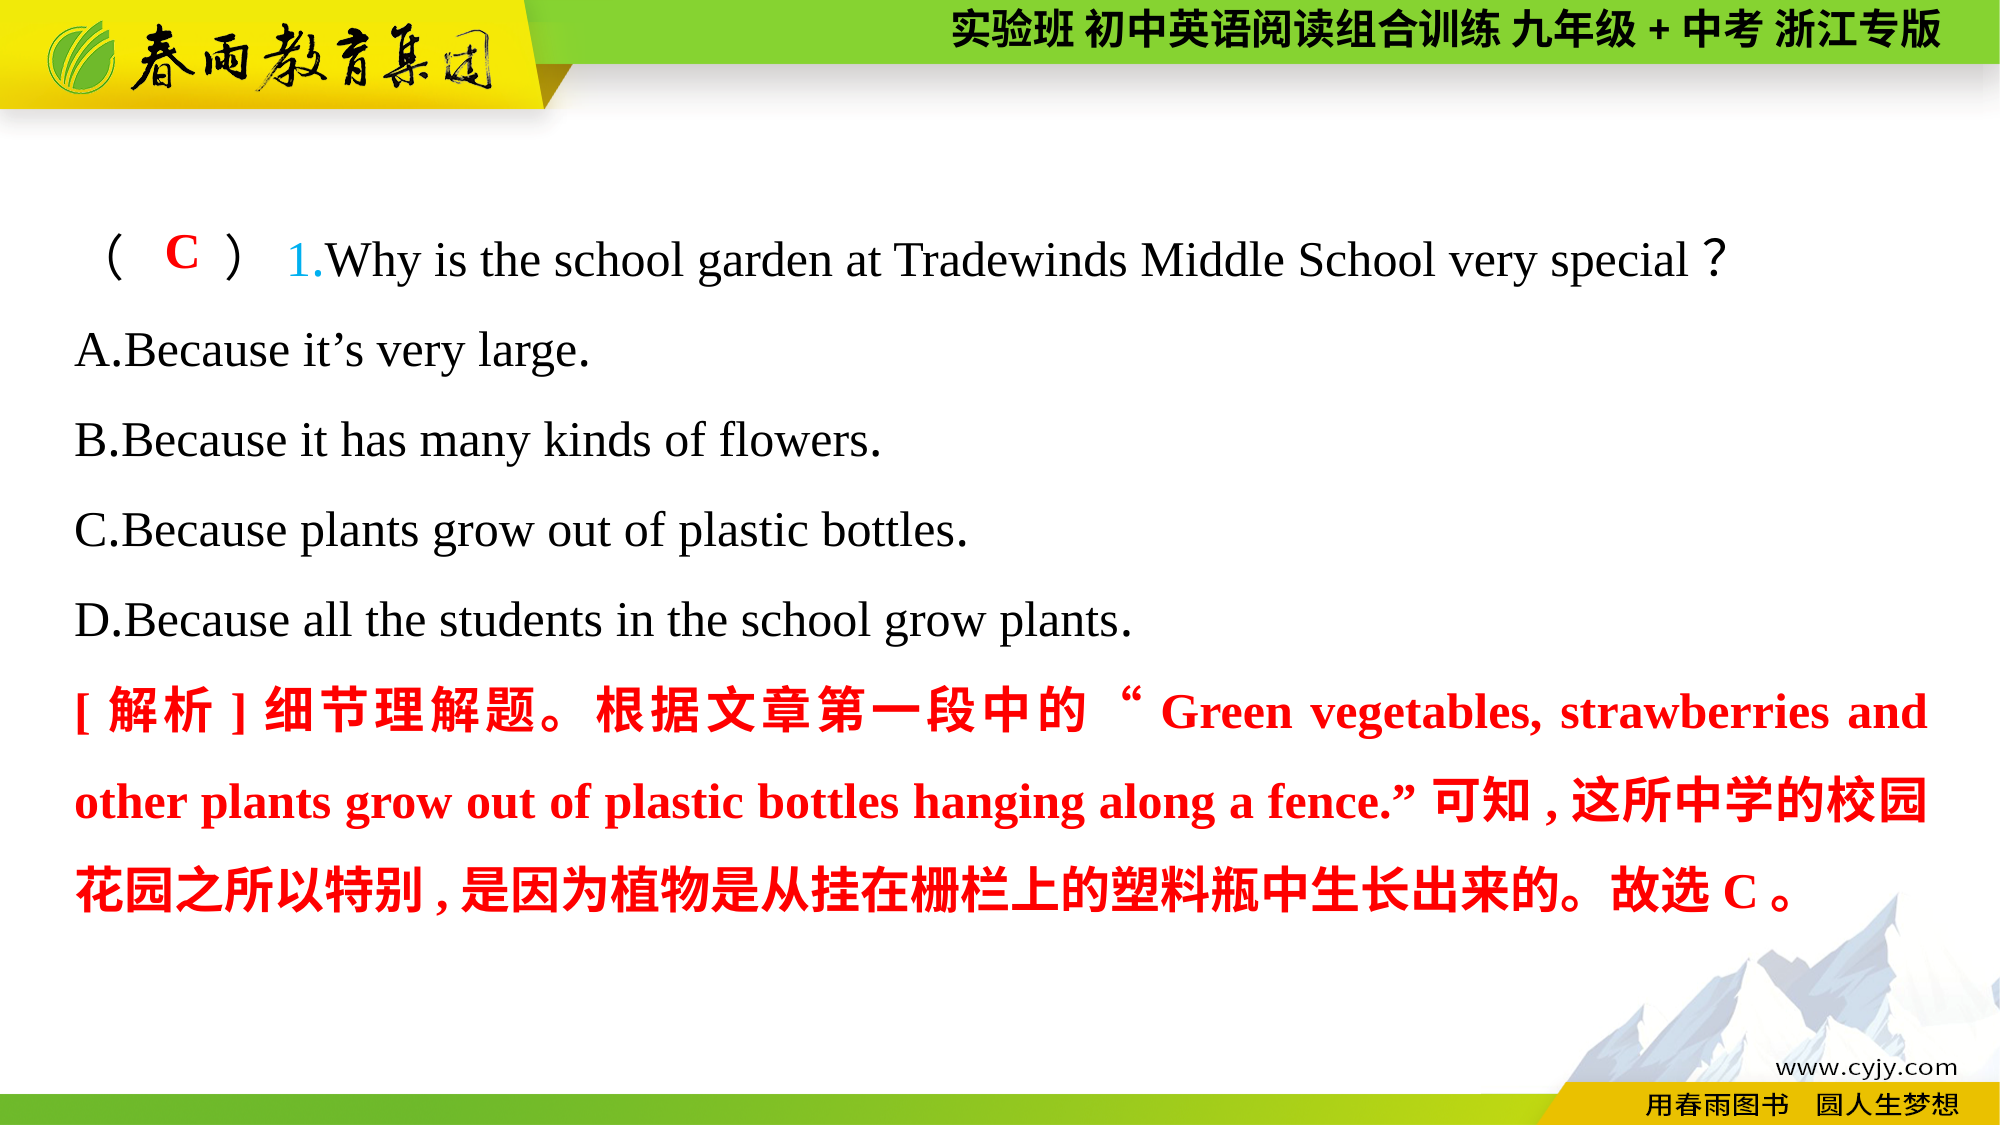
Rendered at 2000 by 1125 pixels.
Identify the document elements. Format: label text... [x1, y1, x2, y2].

picture [0, 0, 2000, 1125]
text_box C [149, 211, 216, 286]
list （ ）1.Why is the school garden at Tradewinds Middle School very special？ A.Because it’s very large. B.Because it has many kinds of flowers. C.Because plants grow out of plastic bottles. D.Because all the students in the school grow plants. [59, 188, 1944, 640]
text_box [解析]细节理解题。根据文章第一段中的“Green vegetables, strawberries and other plants grow out of plastic bottles hanging along a fence.”可知,这所中学的校园花园之所以特别,是因为植物是从挂在栅栏上的塑料瓶中生长出来的。故选C。 [59, 640, 1944, 926]
